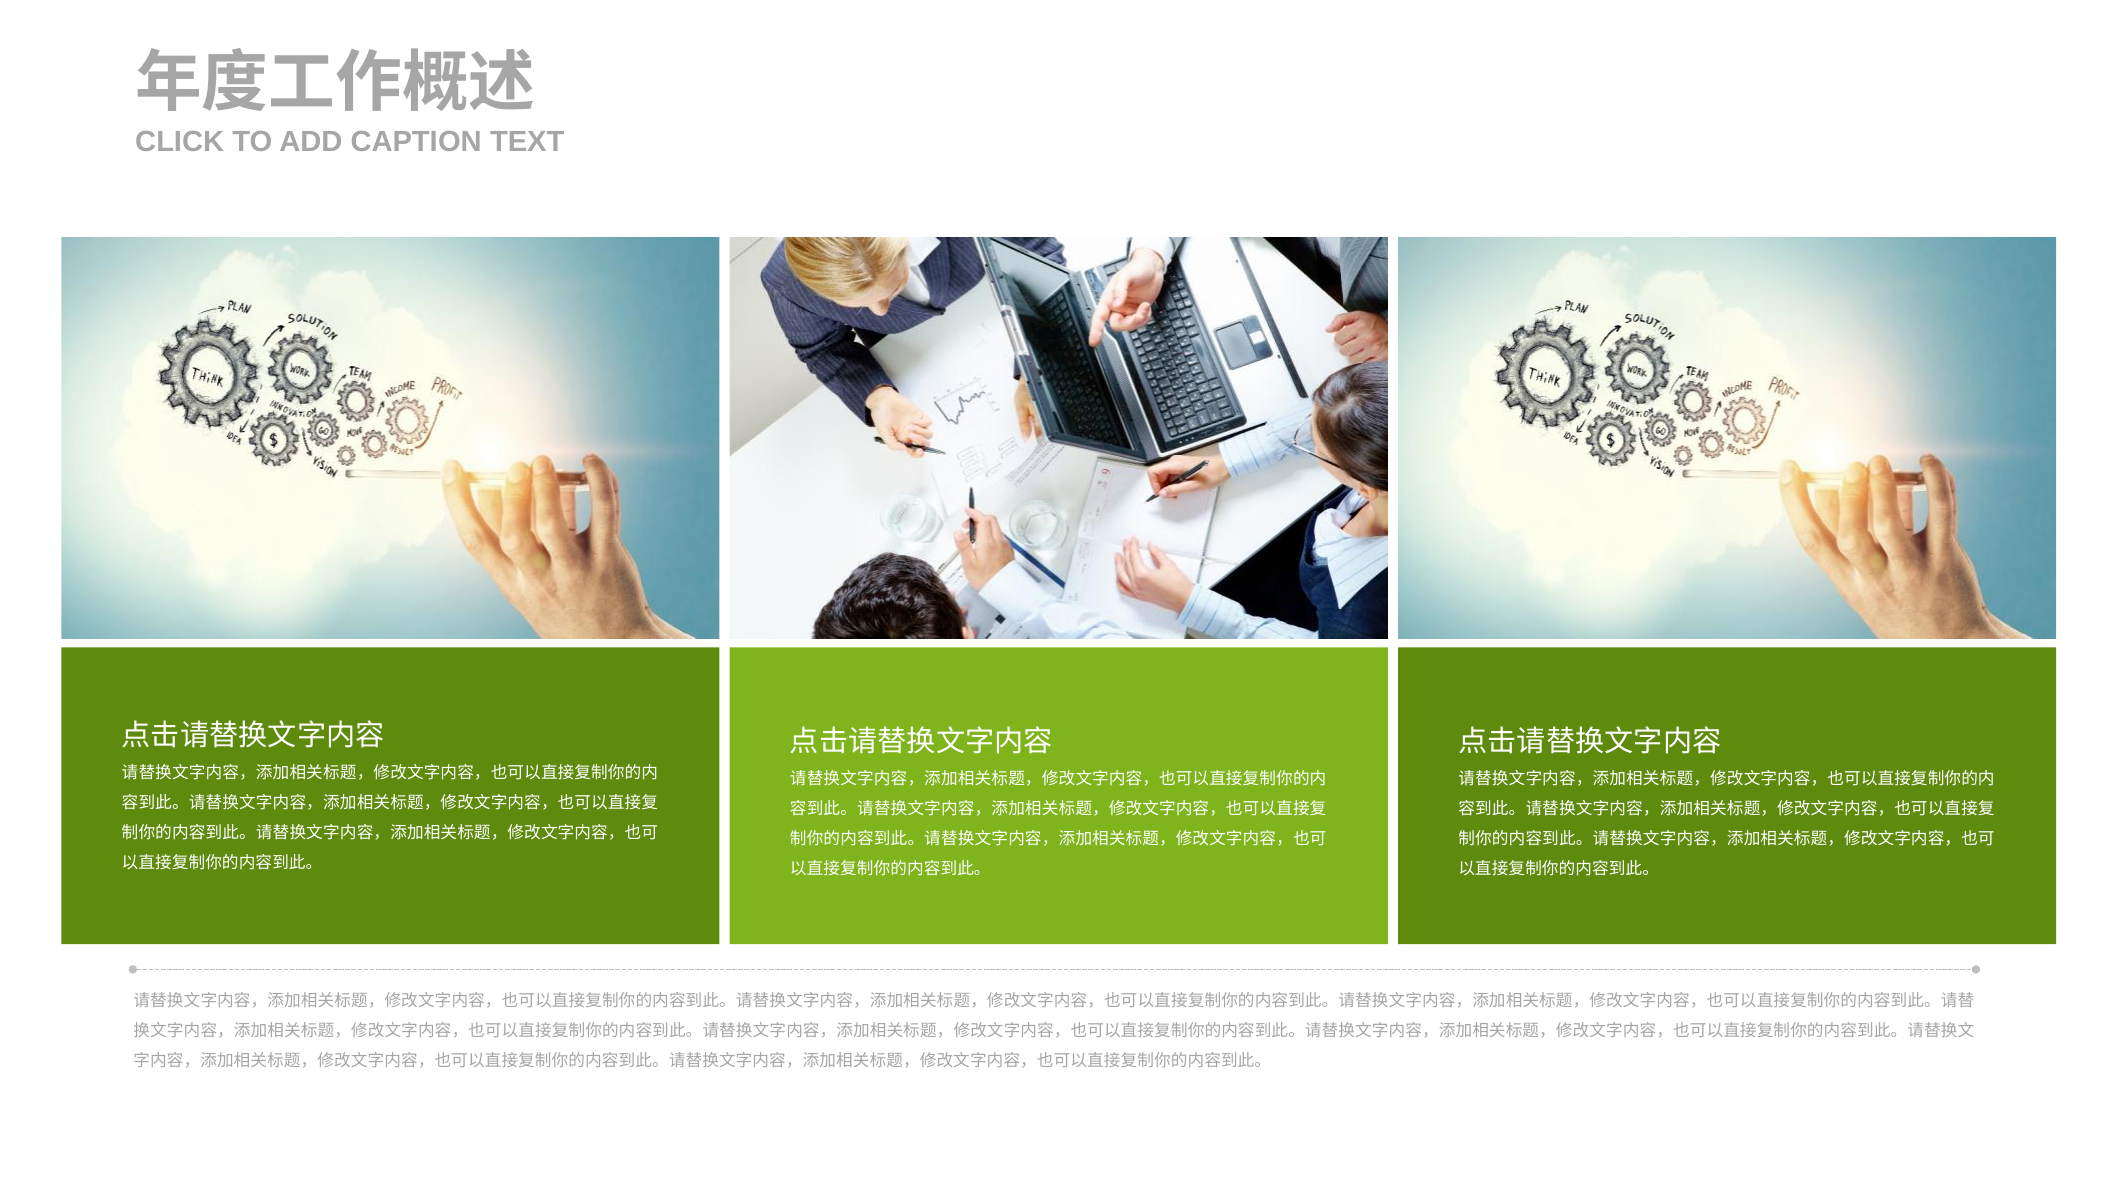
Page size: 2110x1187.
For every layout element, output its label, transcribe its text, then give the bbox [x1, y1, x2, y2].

text_box [729, 236, 1389, 640]
text_box 点击请替换文字内容 请替换文字内容，添加相关标题，修改文字内容，也可以直接复制你的内容到此。请替换文字内容，添加相关标题，修改文字内容，也可以直接复制你的内容到此。请替换文字内容，添加相关标题，修改文字内容，也可以直接复制你的内容到此。 [789, 722, 1327, 878]
text_box 点击请替换文字内容 请替换文字内容，添加相关标题，修改文字内容，也可以直接复制你的内容到此。请替换文字内容，添加相关标题，修改文字内容，也可以直接复制你的内容到此。请替换文字内容，添加相关标题，修改文字内容，也可以直接复制你的内容到此。 [1458, 722, 1996, 878]
text_box 请替换文字内容，添加相关标题，修改文字内容，也可以直接复制你的内容到此。请替换文字内容，添加相关标题，修改文字内容，也可以直接复制你的内容到此。请替换文字内容，添加相关标题，修改文字内容，也可以直接复制你的内容到此。请替换文字内容，添加相关标题，修改文字内容，也可以直接复制你的内容到此。请替换文字内容，添加相关标题，修改文字内容，也可以直接复制你的内容到此。请替换文字内容，添加相关标题，修改文字内容，也可以直接复制你的内容到此。请替换文字内容，添加相关标题，修改文字内容，也可以直接复制你的内容到此。请替换文字内容，添加相关标题，修改文字内容，也可以直接复制你的内容到此。 [133, 979, 1976, 1070]
text_box 点击请替换文字内容 请替换文字内容，添加相关标题，修改文字内容，也可以直接复制你的内容到此。请替换文字内容，添加相关标题，修改文字内容，也可以直接复制你的内容到此。请替换文字内容，添加相关标题，修改文字内容，也可以直接复制你的内容到此。 [121, 716, 659, 872]
text_box [60, 646, 721, 945]
text_box CLICK TO ADD CAPTION TEXT [135, 122, 596, 158]
text_box [60, 236, 721, 640]
text_box 年度工作概述 [135, 38, 596, 119]
text_box [1397, 236, 2057, 640]
text_box [1397, 646, 2057, 945]
text_box [729, 646, 1389, 945]
